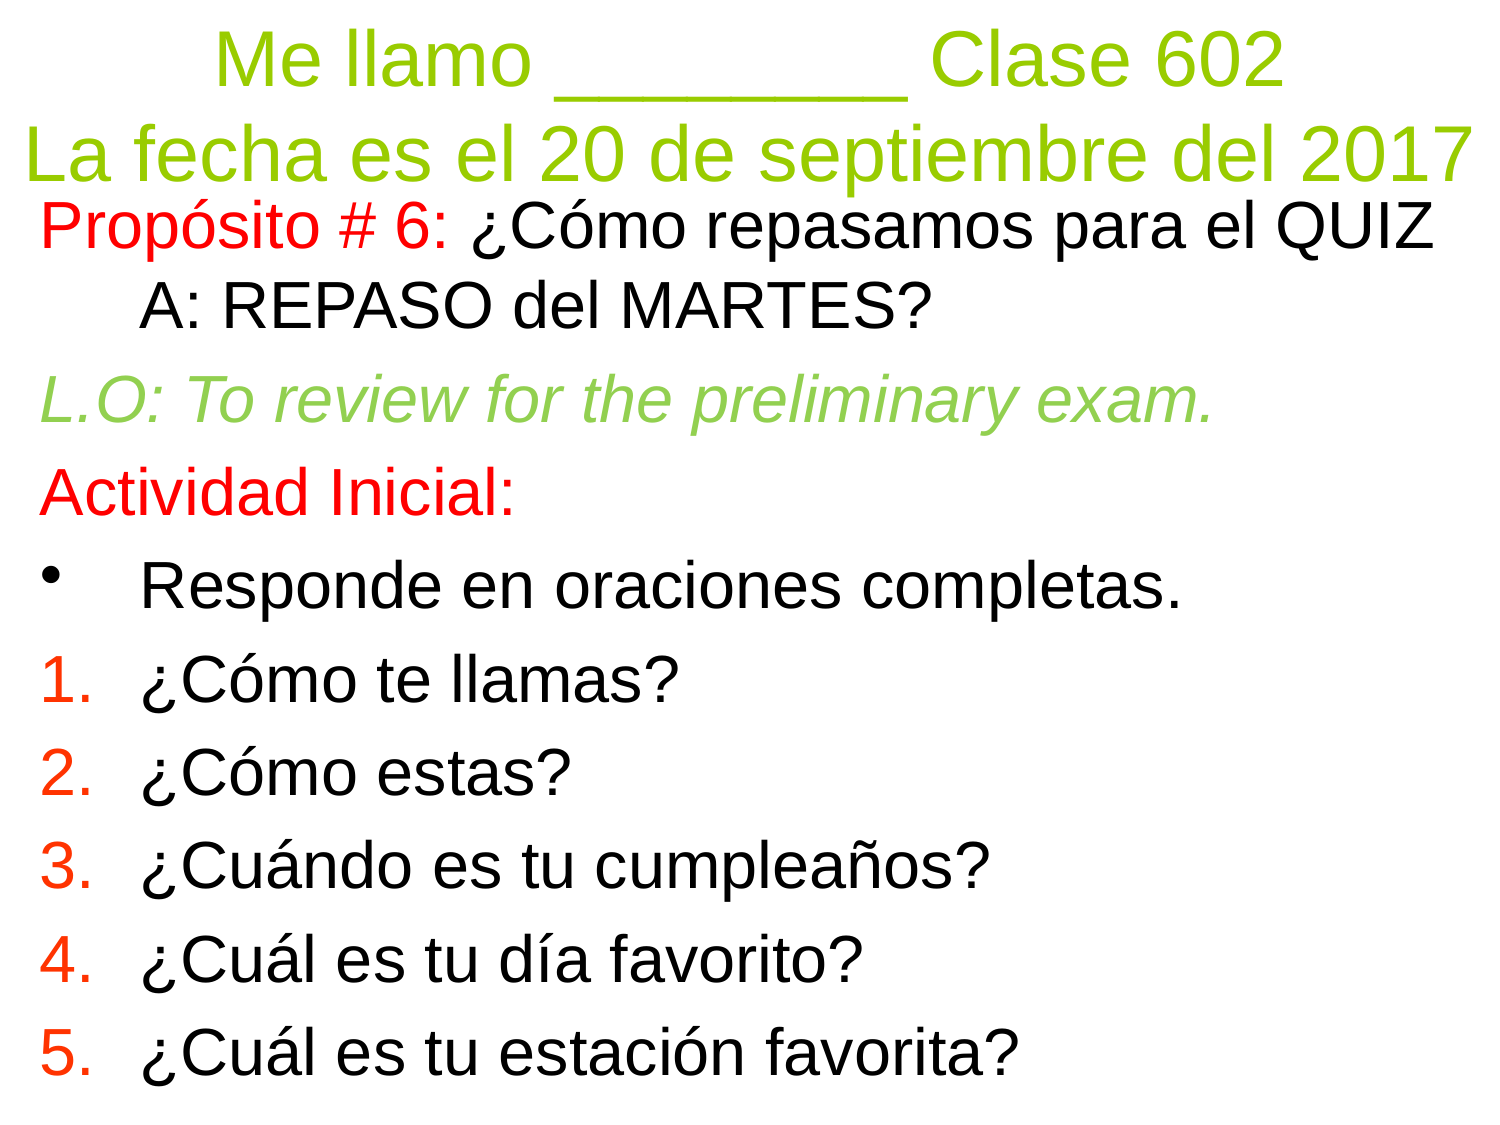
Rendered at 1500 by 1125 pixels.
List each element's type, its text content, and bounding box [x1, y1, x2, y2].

text_box Propósito # 6: ¿Cómo repasamos para el QUIZ A: REPASO del MARTES? L.O: To review for the preliminary exam. Actividad Inicial: Responde en oraciones completas. ¿Cómo te llamas? ¿Cómo estas? ¿Cuándo es tu cumpleaños? ¿Cuál es tu día favorito? ¿Cuál es tu estación favorita? [24, 188, 1475, 1025]
text_box Me llamo ________ Clase 602 La fecha es el 20 de septiembre del 2017 [0, 0, 1500, 188]
